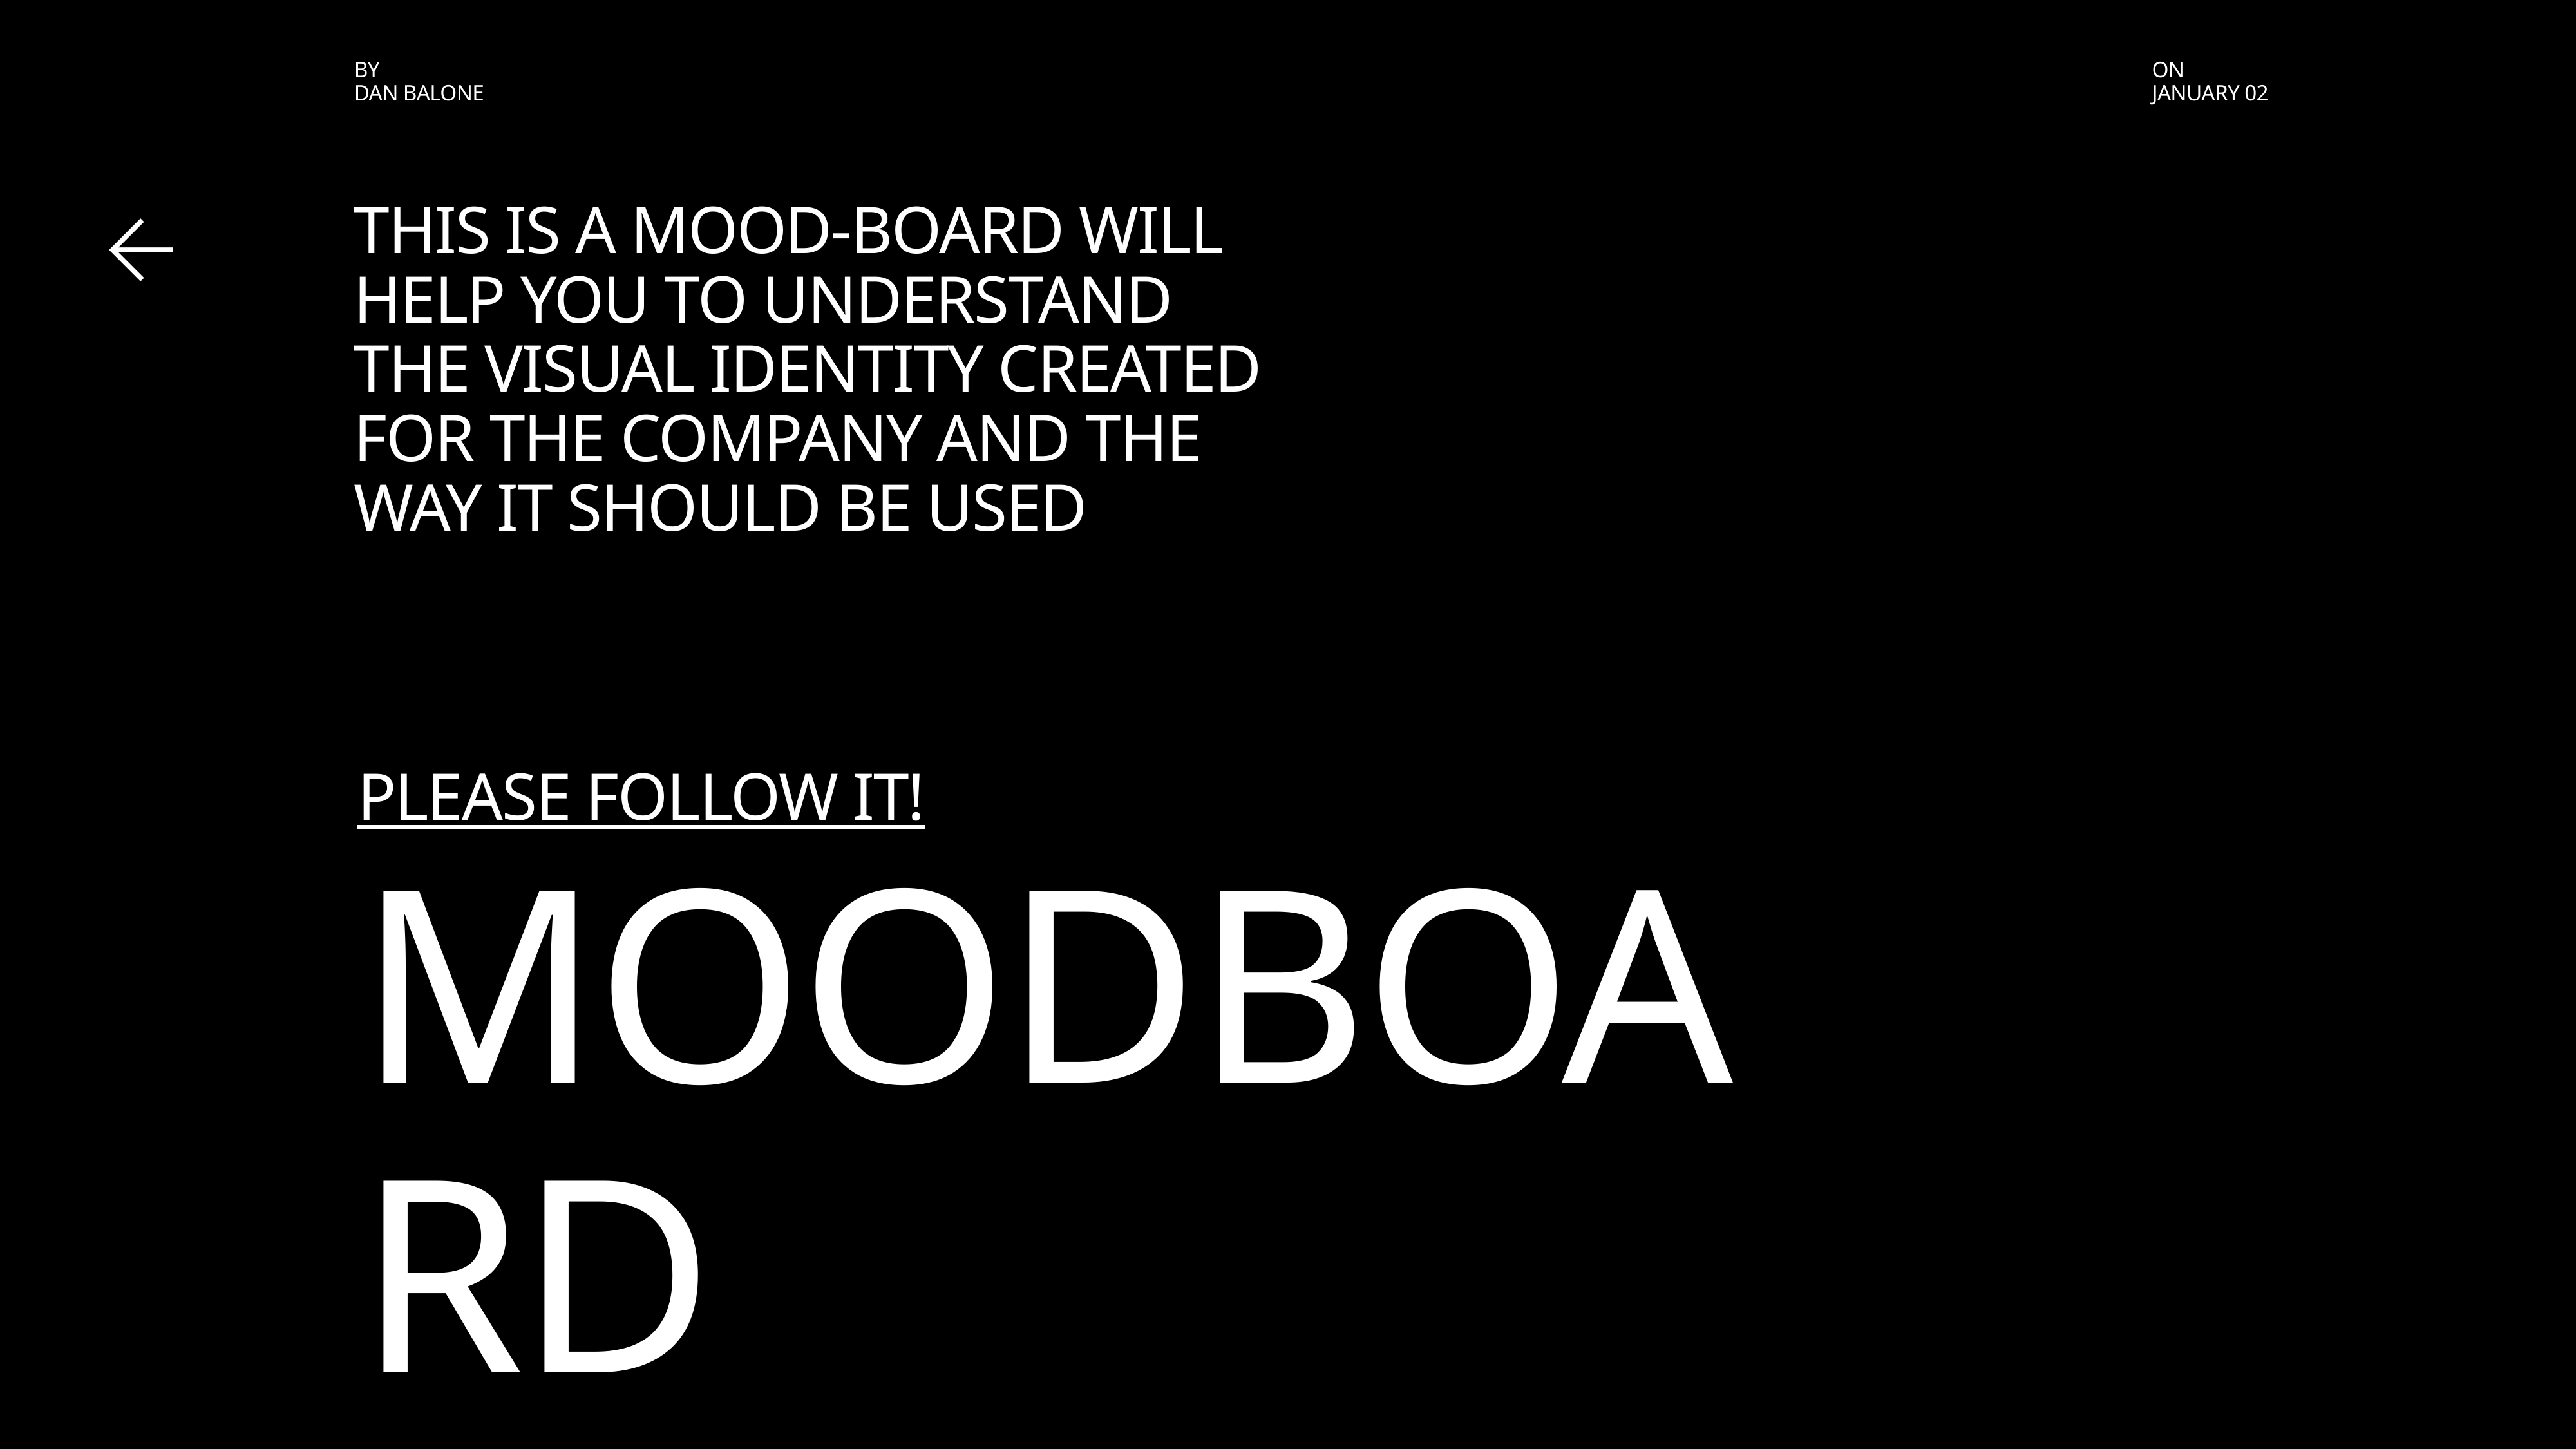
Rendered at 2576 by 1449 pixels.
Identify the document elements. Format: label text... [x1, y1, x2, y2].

picture [109, 218, 173, 282]
list MOODBOARD [352, 958, 1765, 1323]
list PLEASE FOLLOW IT! [352, 764, 1241, 861]
list THIS IS A MOOD-BOARD WILL HELP YOU TO UNDERSTAND THE VISUAL IDENTITY CREATED FOR THE COMPANY AND THE WAY IT SHOULD BE USED [348, 191, 1285, 668]
list ON JANUARY 02 [2146, 53, 2441, 118]
list BY DAN BALONE [348, 53, 643, 118]
